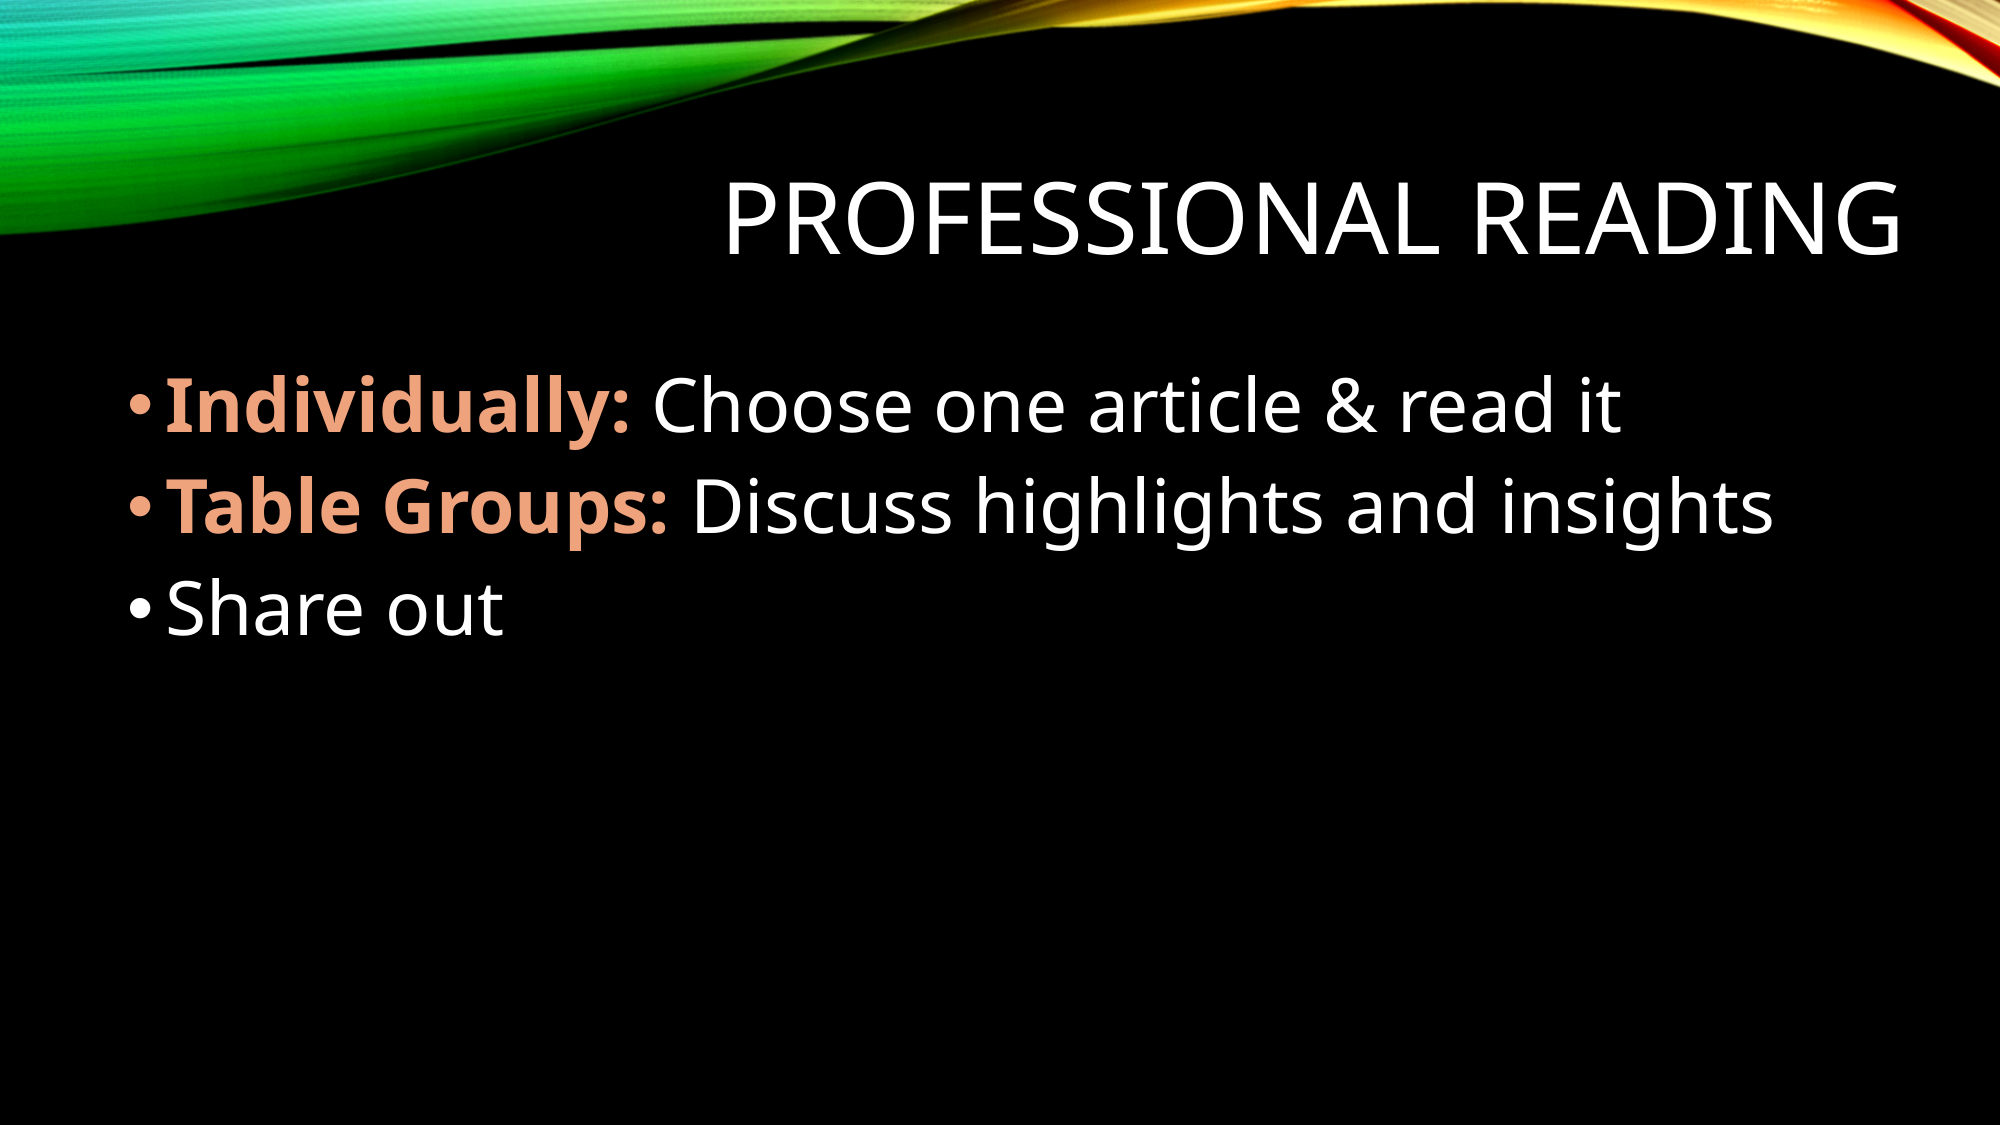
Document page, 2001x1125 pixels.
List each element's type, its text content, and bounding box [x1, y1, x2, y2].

picture [0, 0, 2000, 237]
title Professional reading [187, 101, 1922, 344]
list Individually: Choose one article & read it Table Groups: Discuss highlights and insights Share out [112, 360, 1888, 1021]
